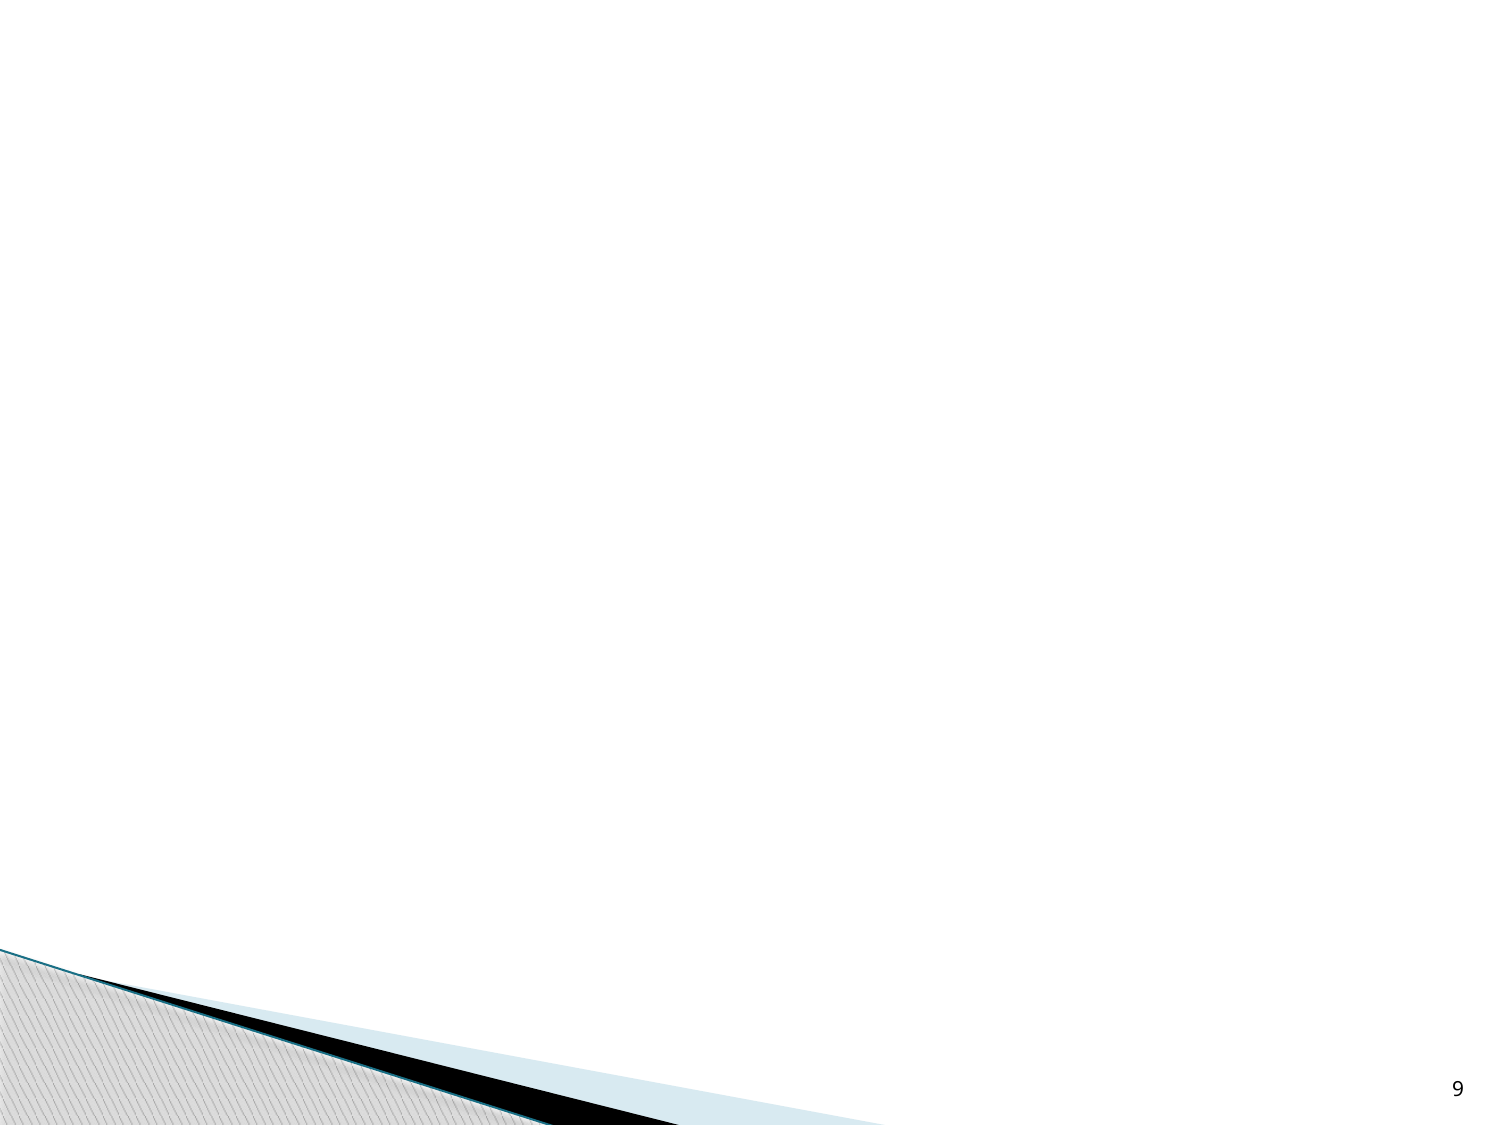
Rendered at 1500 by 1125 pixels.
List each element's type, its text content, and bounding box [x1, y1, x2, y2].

slide_number 9 [1418, 1051, 1479, 1112]
